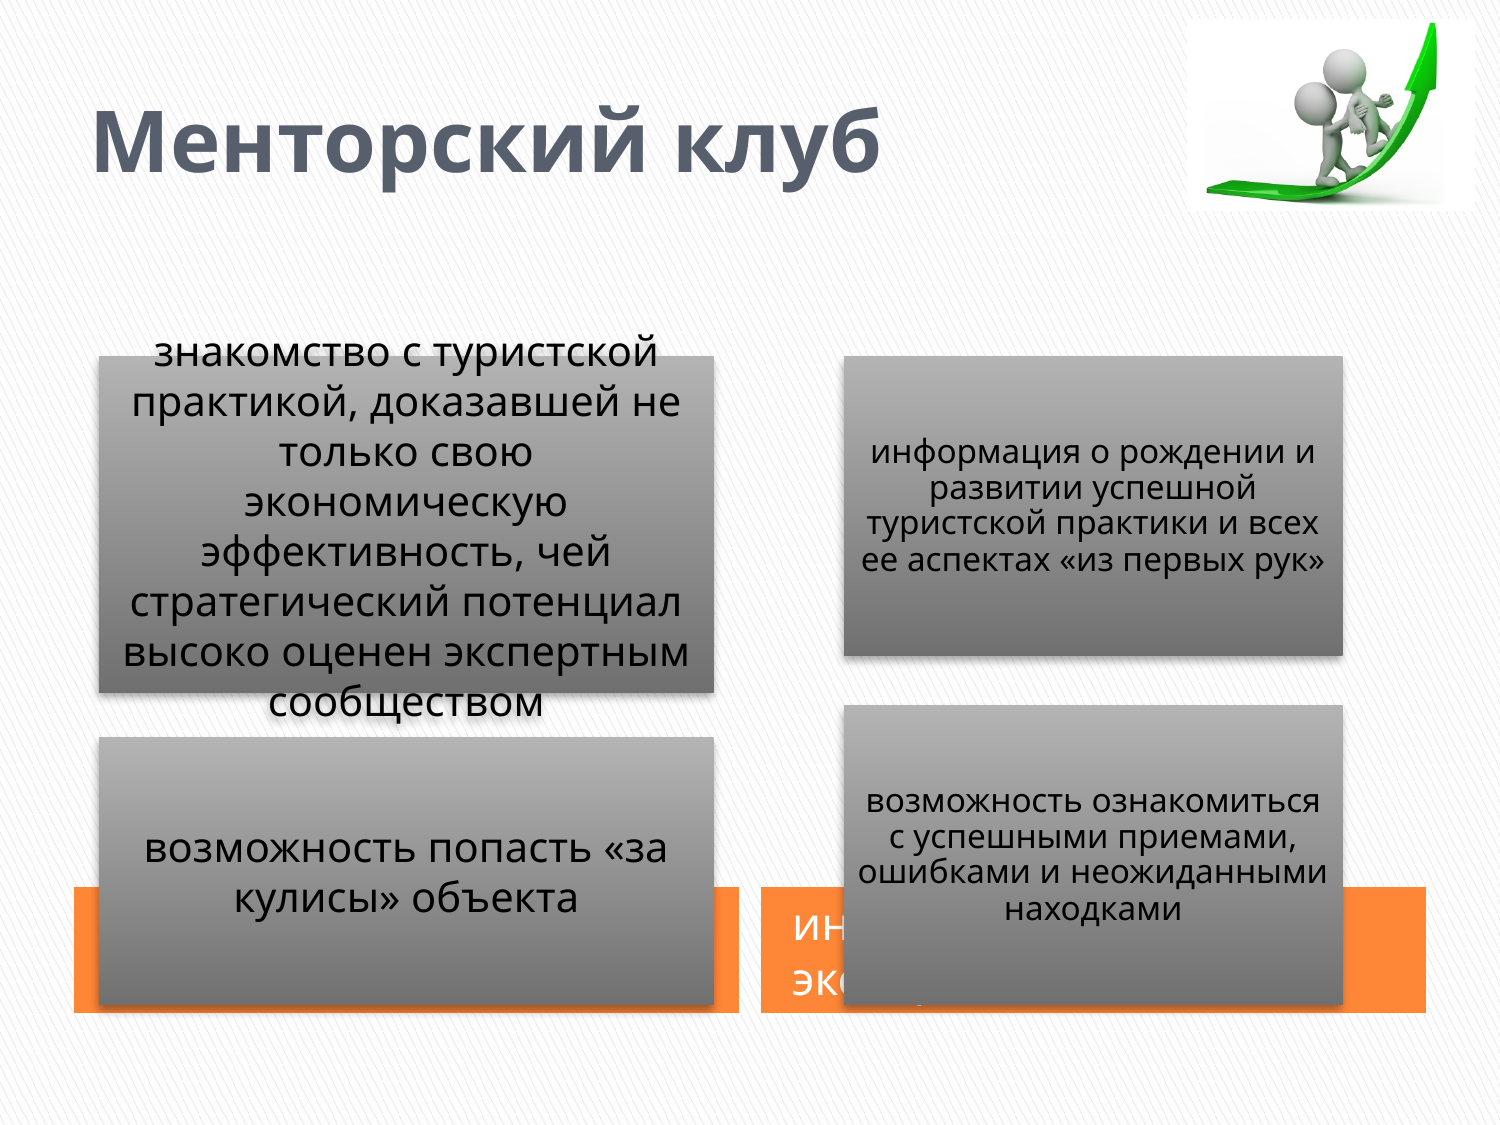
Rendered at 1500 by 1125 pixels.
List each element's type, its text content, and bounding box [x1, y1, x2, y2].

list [761, 356, 1426, 1006]
title Менторский клуб [75, 44, 1425, 233]
picture [1186, 18, 1475, 211]
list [74, 356, 738, 1006]
